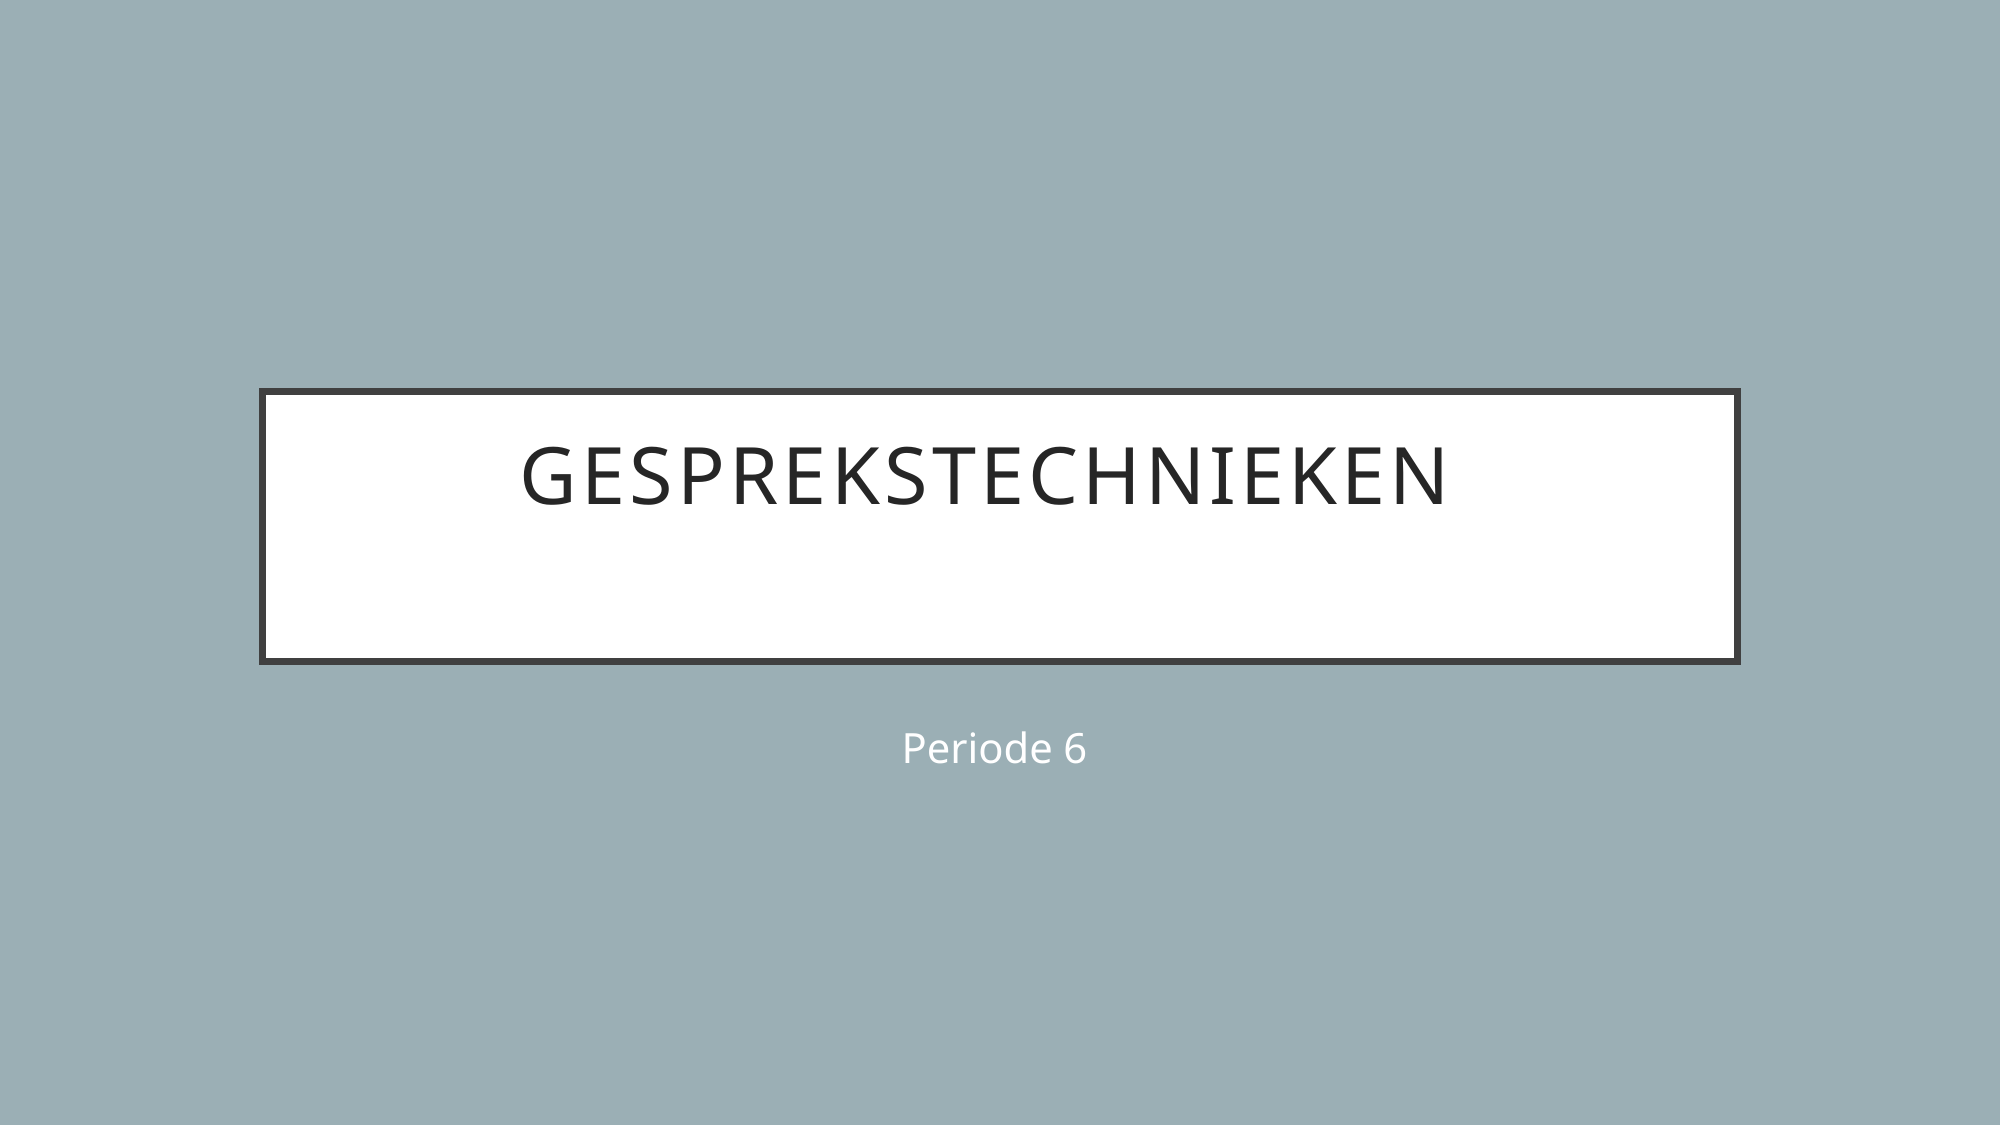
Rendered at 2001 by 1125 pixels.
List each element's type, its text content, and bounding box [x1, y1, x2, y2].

title Gesprekstechnieken [259, 388, 1741, 665]
subtitle Periode 6 [442, 713, 1558, 918]
